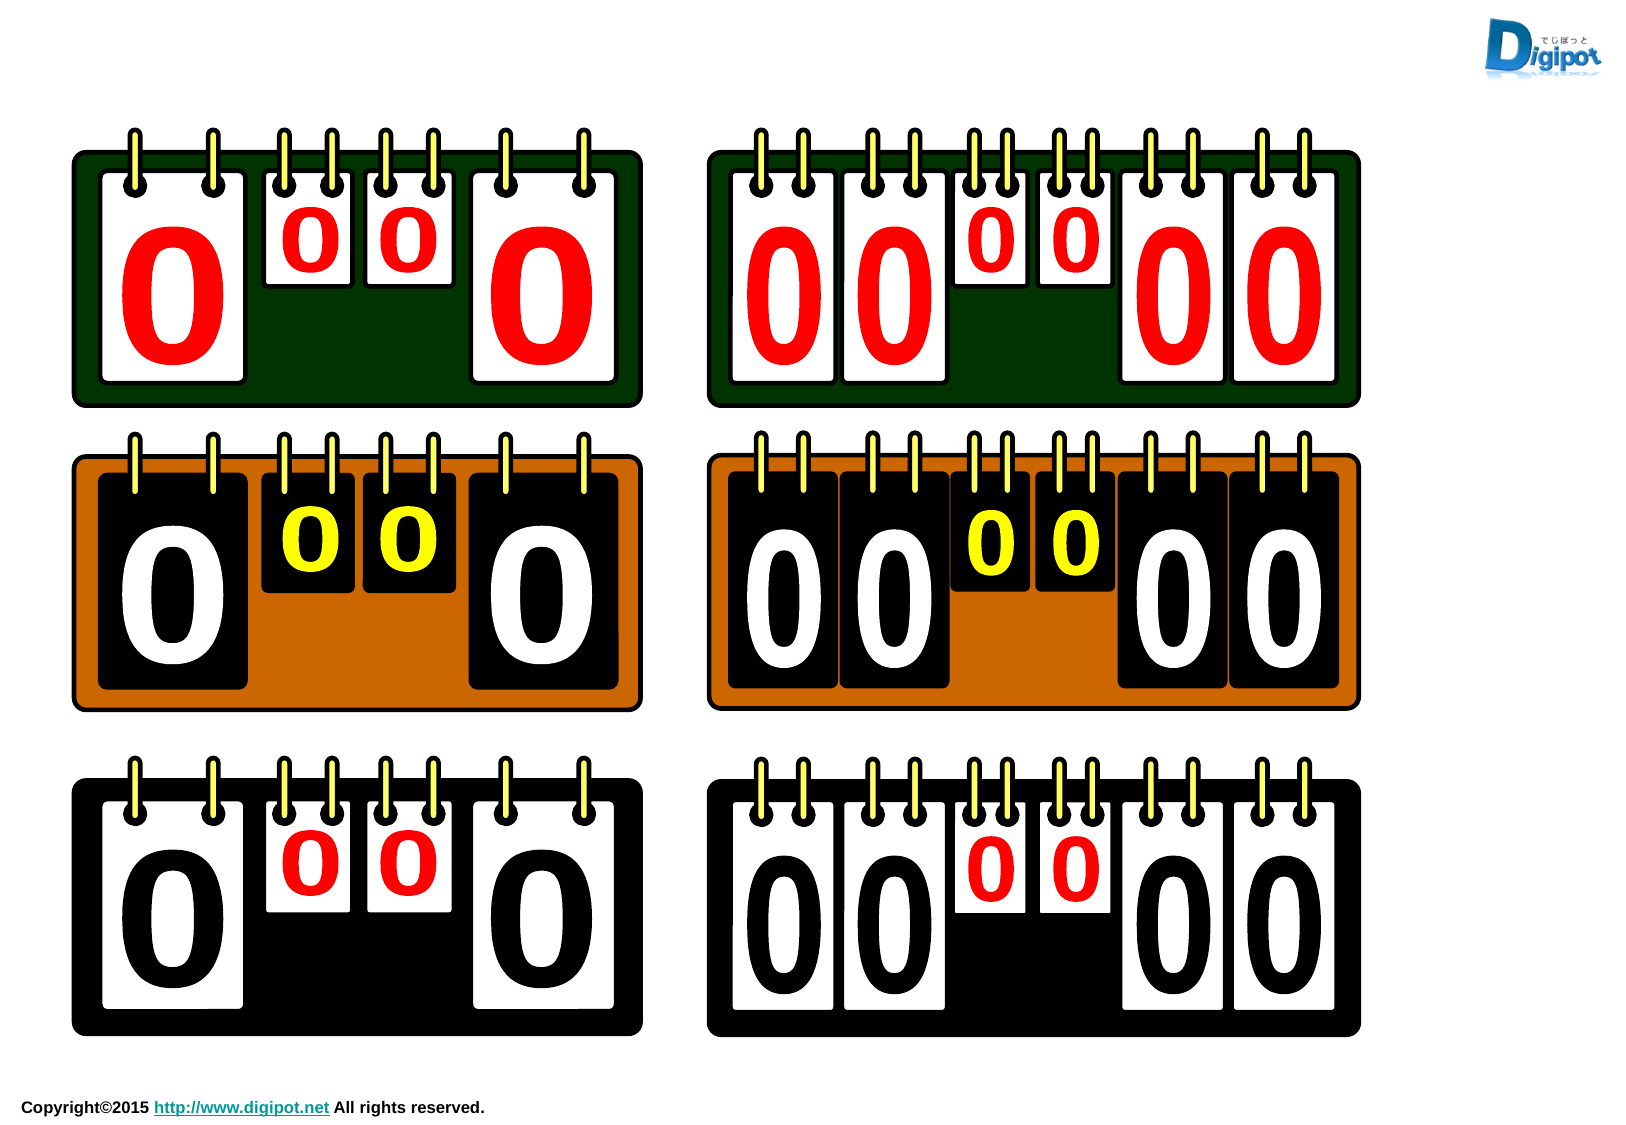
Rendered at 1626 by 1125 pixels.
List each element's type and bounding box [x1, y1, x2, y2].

text_box [708, 758, 1360, 1035]
text_box [73, 757, 641, 1034]
text_box [73, 433, 641, 710]
text_box [73, 129, 641, 406]
text_box [708, 129, 1360, 406]
text_box [708, 432, 1360, 709]
picture [1485, 18, 1602, 82]
